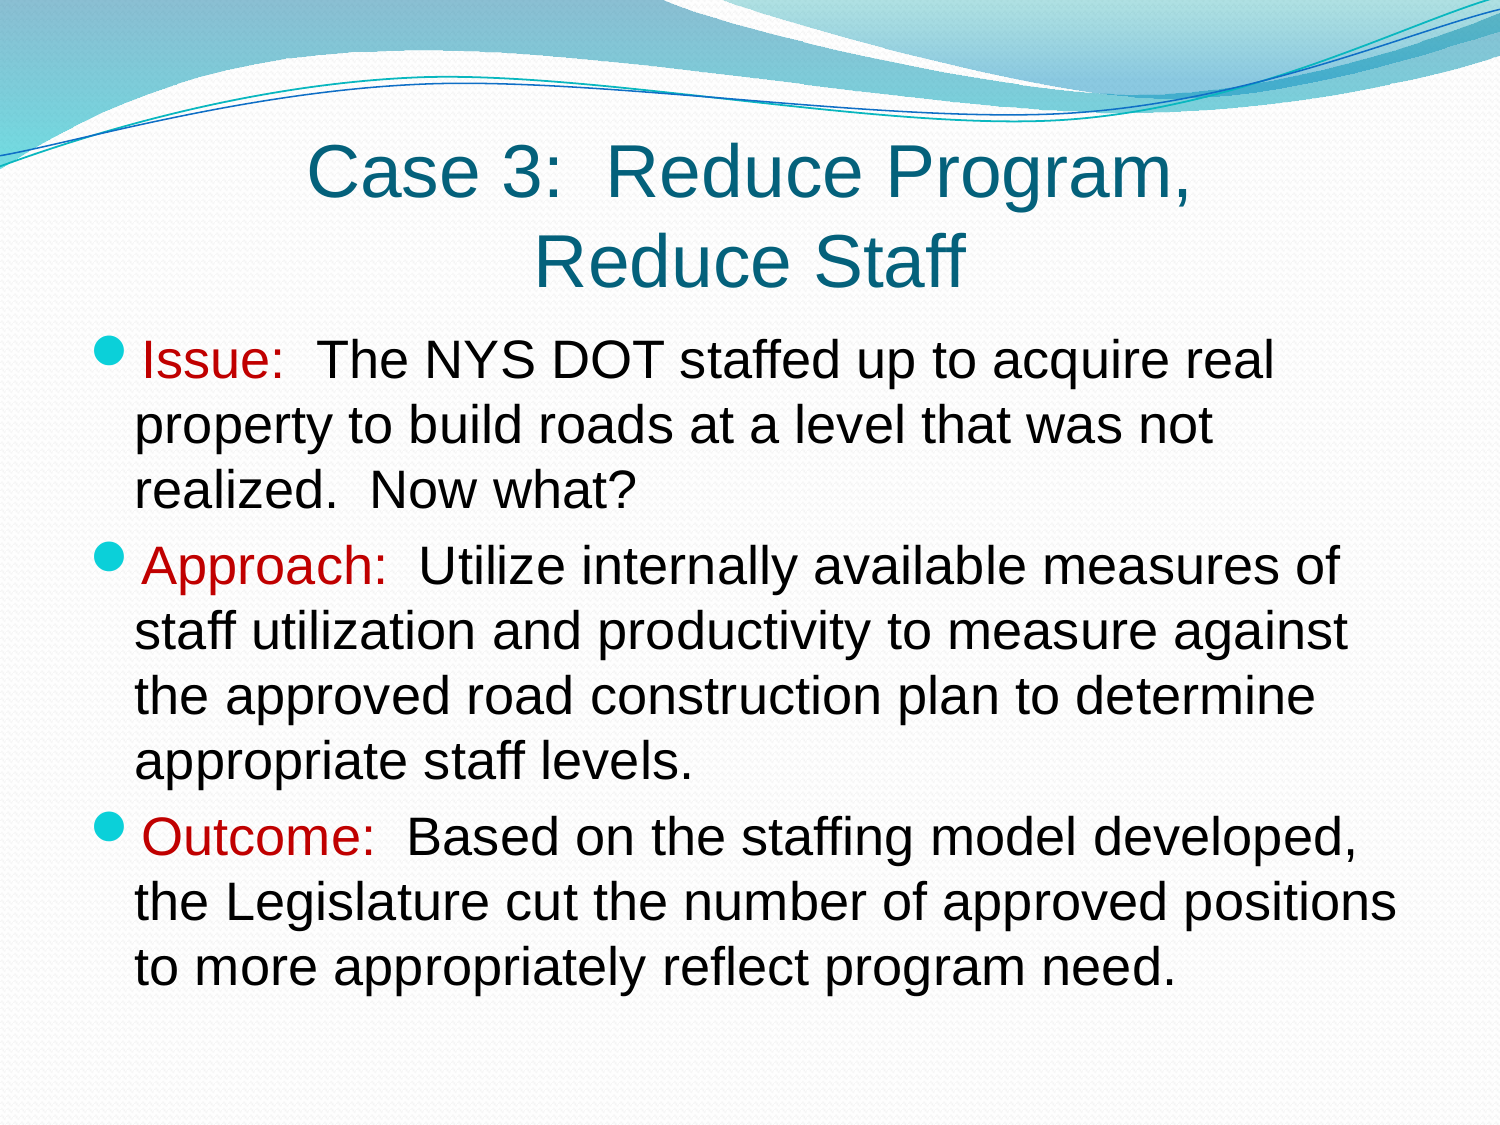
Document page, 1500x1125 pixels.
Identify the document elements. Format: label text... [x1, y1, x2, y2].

list Issue: The NYS DOT staffed up to acquire real property to build roads at a level that was not realized. Now what? Approach: Utilize internally available measures of staff utilization and productivity to measure against the approved road construction plan to determine appropriate staff levels. Outcome: Based on the staffing model developed, the Legislature cut the number of approved positions to more appropriately reflect program need. [75, 317, 1425, 1038]
title Case 3: Reduce Program, Reduce Staff [75, 115, 1425, 303]
